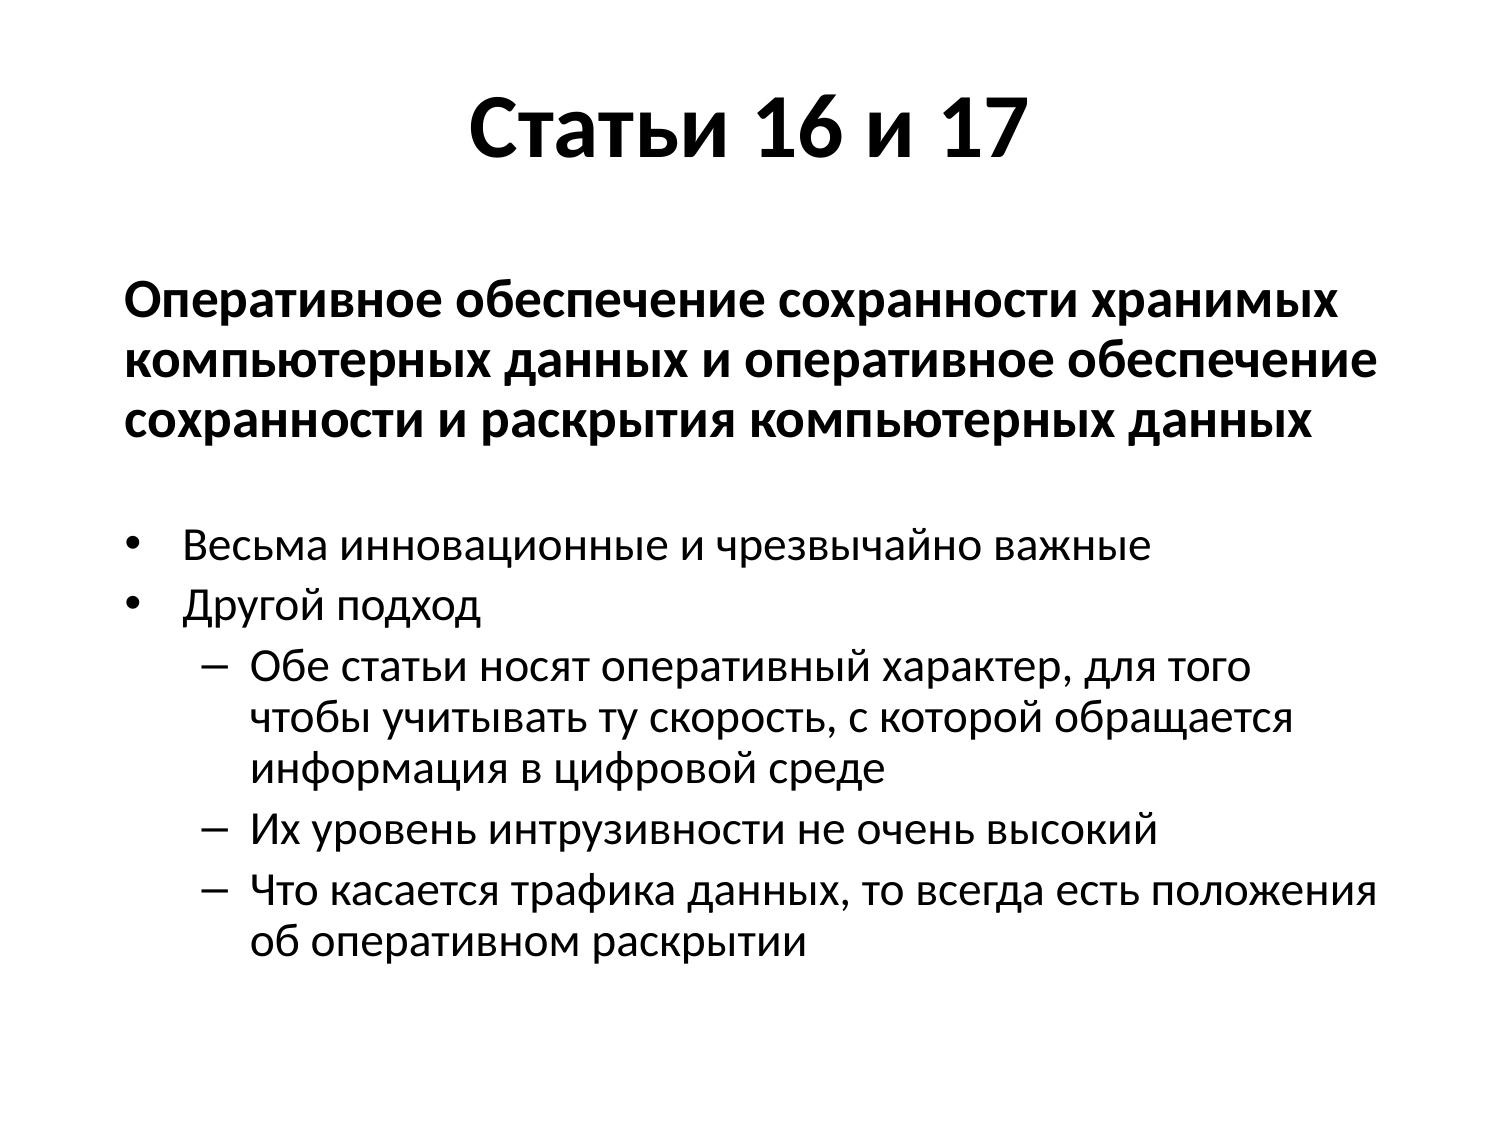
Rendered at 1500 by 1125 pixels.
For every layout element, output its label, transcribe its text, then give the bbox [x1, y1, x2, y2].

list Оперативное обеспечение сохранности хранимых компьютерных данных и оперативное обеспечение сохранности и раскрытия компьютерных данных Весьма инновационные и чрезвычайно важные Другой подход Обе статьи носят оперативный характер, для того чтобы учитывать ту скорость, с которой обращается информация в цифровой среде Их уровень интрузивности не очень высокий Что касается трафика данных, то всегда есть положения об оперативном раскрытии [109, 262, 1399, 1006]
title Статьи 16 и 17 [74, 44, 1426, 198]
